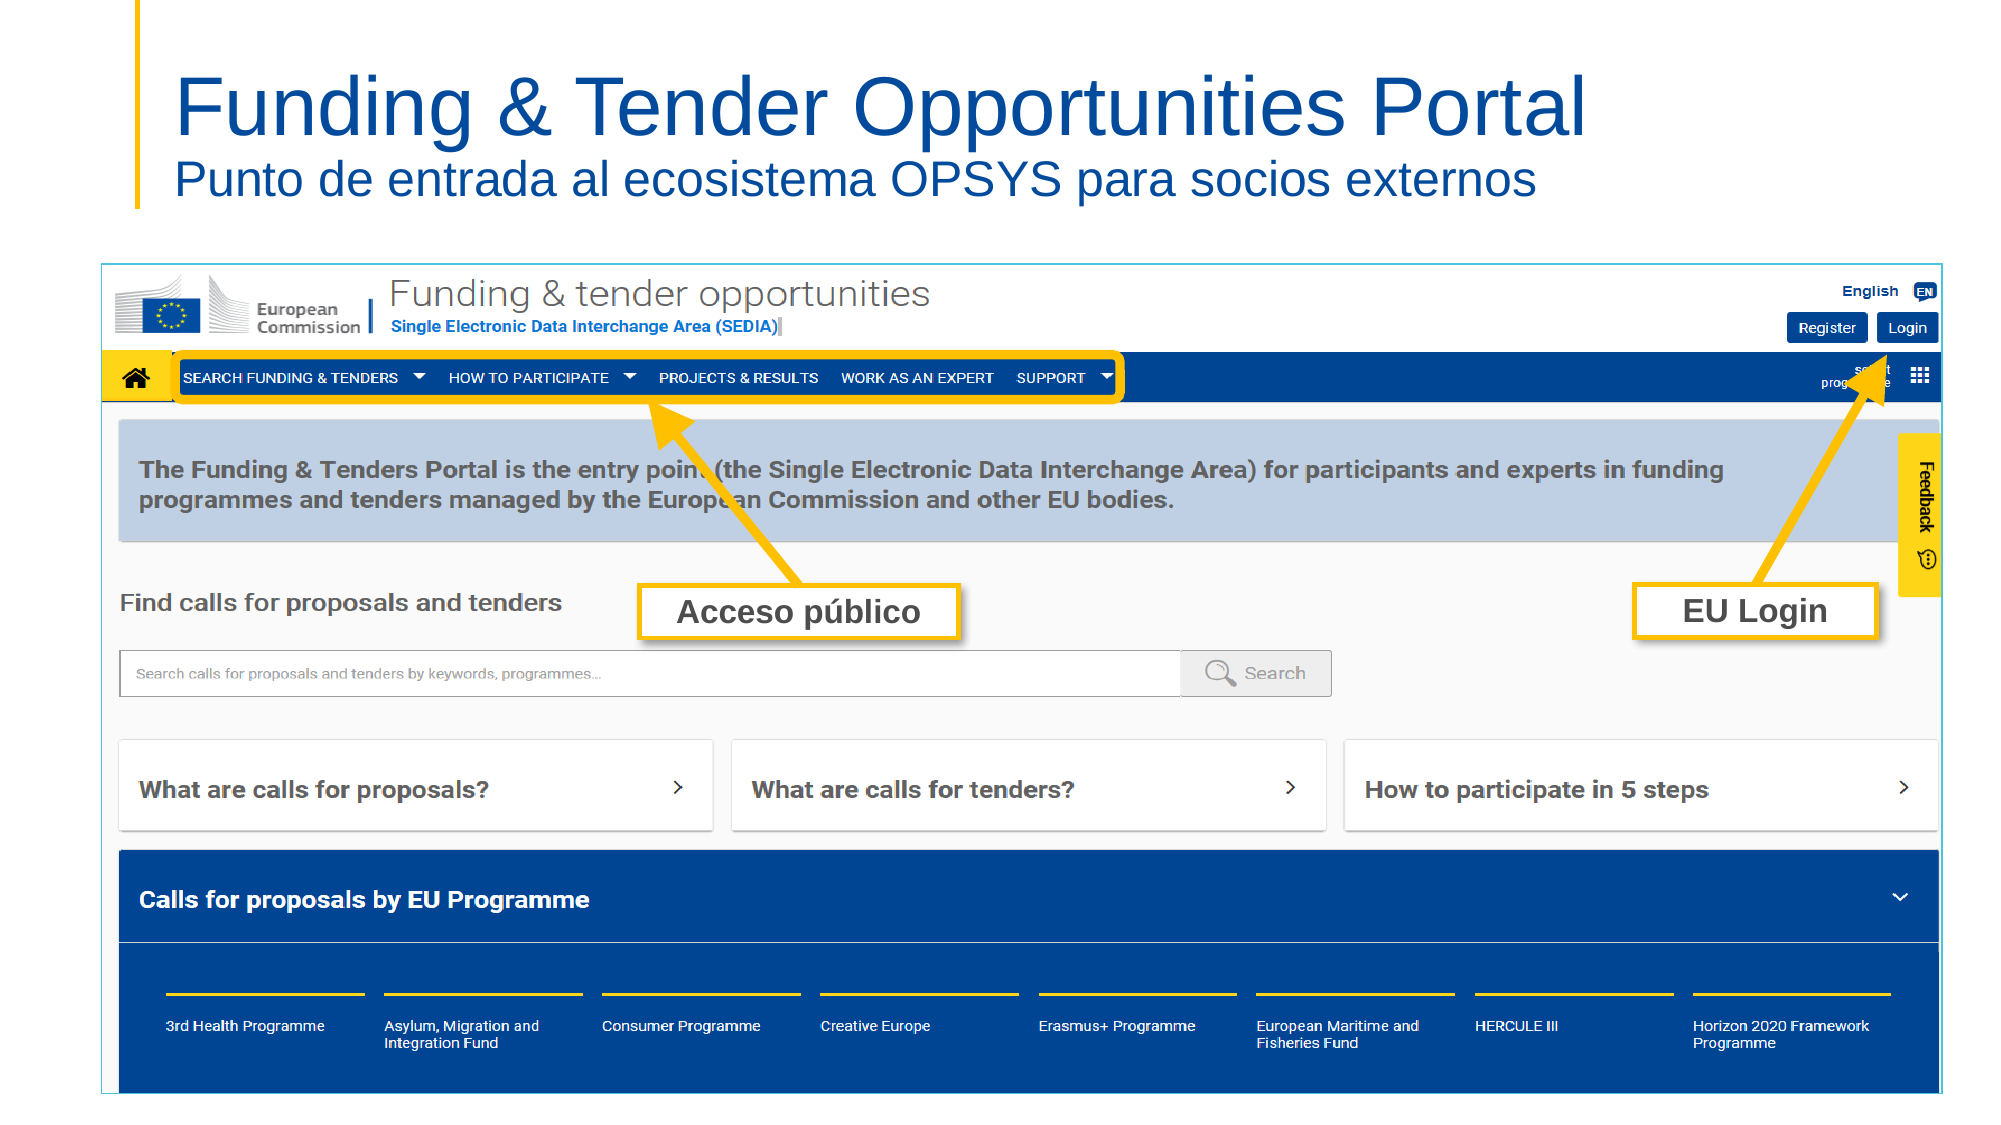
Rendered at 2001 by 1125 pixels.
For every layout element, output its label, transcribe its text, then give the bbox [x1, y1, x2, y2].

picture [102, 264, 1942, 1093]
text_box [1755, 354, 1887, 585]
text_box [647, 399, 799, 586]
title Funding & Tender Opportunities Portal Punto de entrada al ecosistema OPSYS para socios externos [159, 79, 1885, 208]
